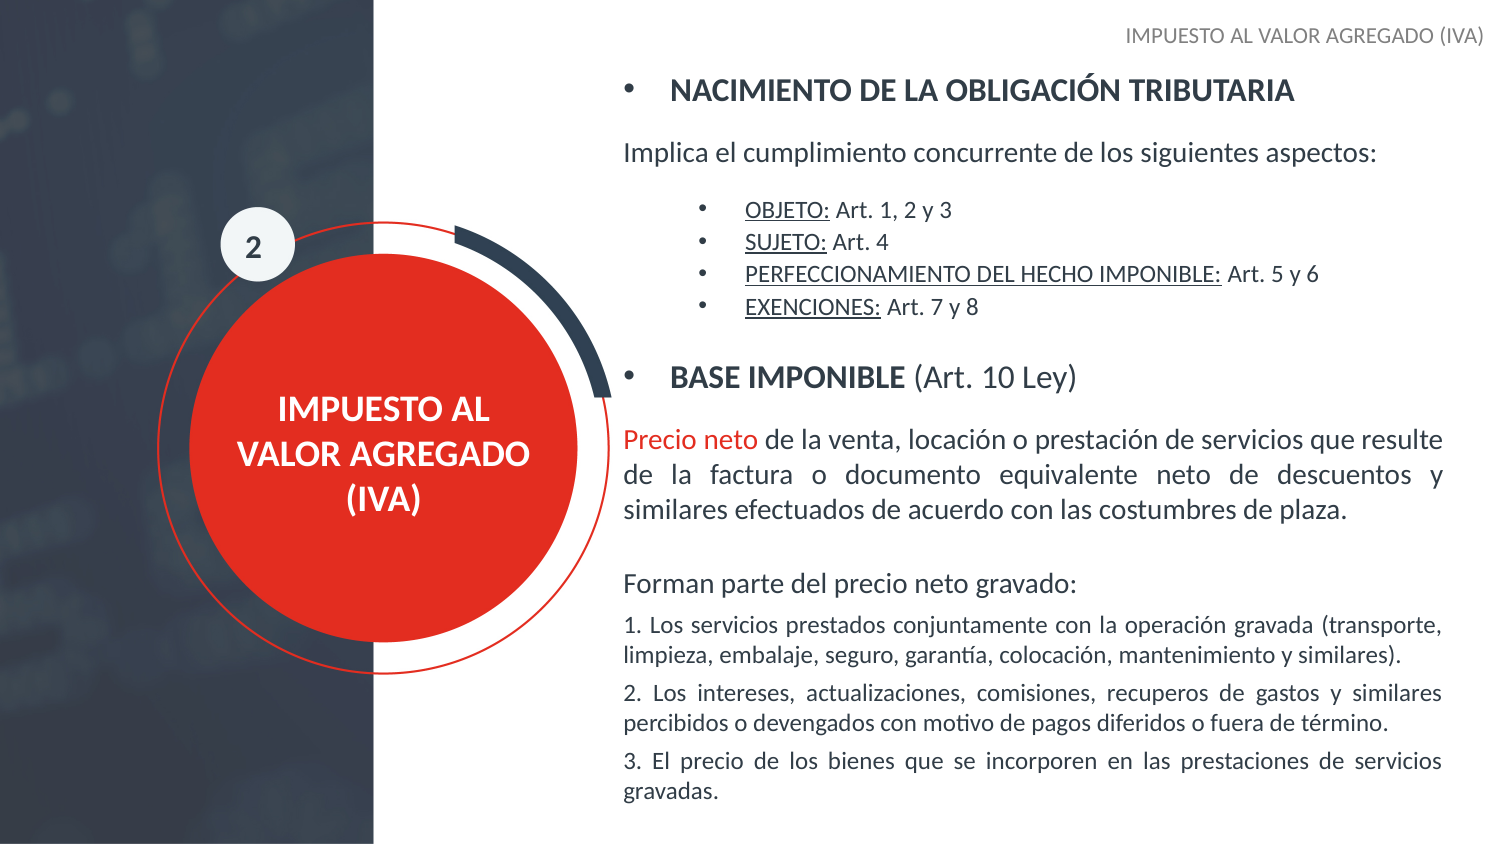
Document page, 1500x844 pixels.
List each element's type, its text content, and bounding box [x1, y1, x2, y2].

subtitle NACIMIENTO DE LA OBLIGACIÓN TRIBUTARIA Implica el cumplimiento concurrente de los siguientes aspectos: OBJETO: Art. 1, 2 y 3 SUJETO: Art. 4 PERFECCIONAMIENTO DEL HECHO IMPONIBLE: Art. 5 y 6 EXENCIONES: Art. 7 y 8 BASE IMPONIBLE (Art. 10 Ley) Precio neto de la venta, locación o prestación de servicios que resulte de la factura o documento equivalente neto de descuentos y similares efectuados de acuerdo con las costumbres de plaza. Forman parte del precio neto gravado: 1. Los servicios prestados conjuntamente con la operación gravada (transporte, limpieza, embalaje, seguro, garantía, colocación, mantenimiento y similares). 2. Los intereses, actualizaciones, comisiones, recuperos de gastos y similares percibidos o devengados con motivo de pagos diferidos o fuera de término. 3. El precio de los bienes que se incorporen en las prestaciones de servicios gravadas. [608, 60, 1459, 758]
title IMPUESTO AL VALOR AGREGADO (IVA) [206, 351, 561, 552]
picture [0, 0, 1500, 844]
text_box IMPUESTO AL VALOR AGREGADO (IVA) [820, 13, 1500, 61]
text_box 2 [230, 217, 278, 269]
